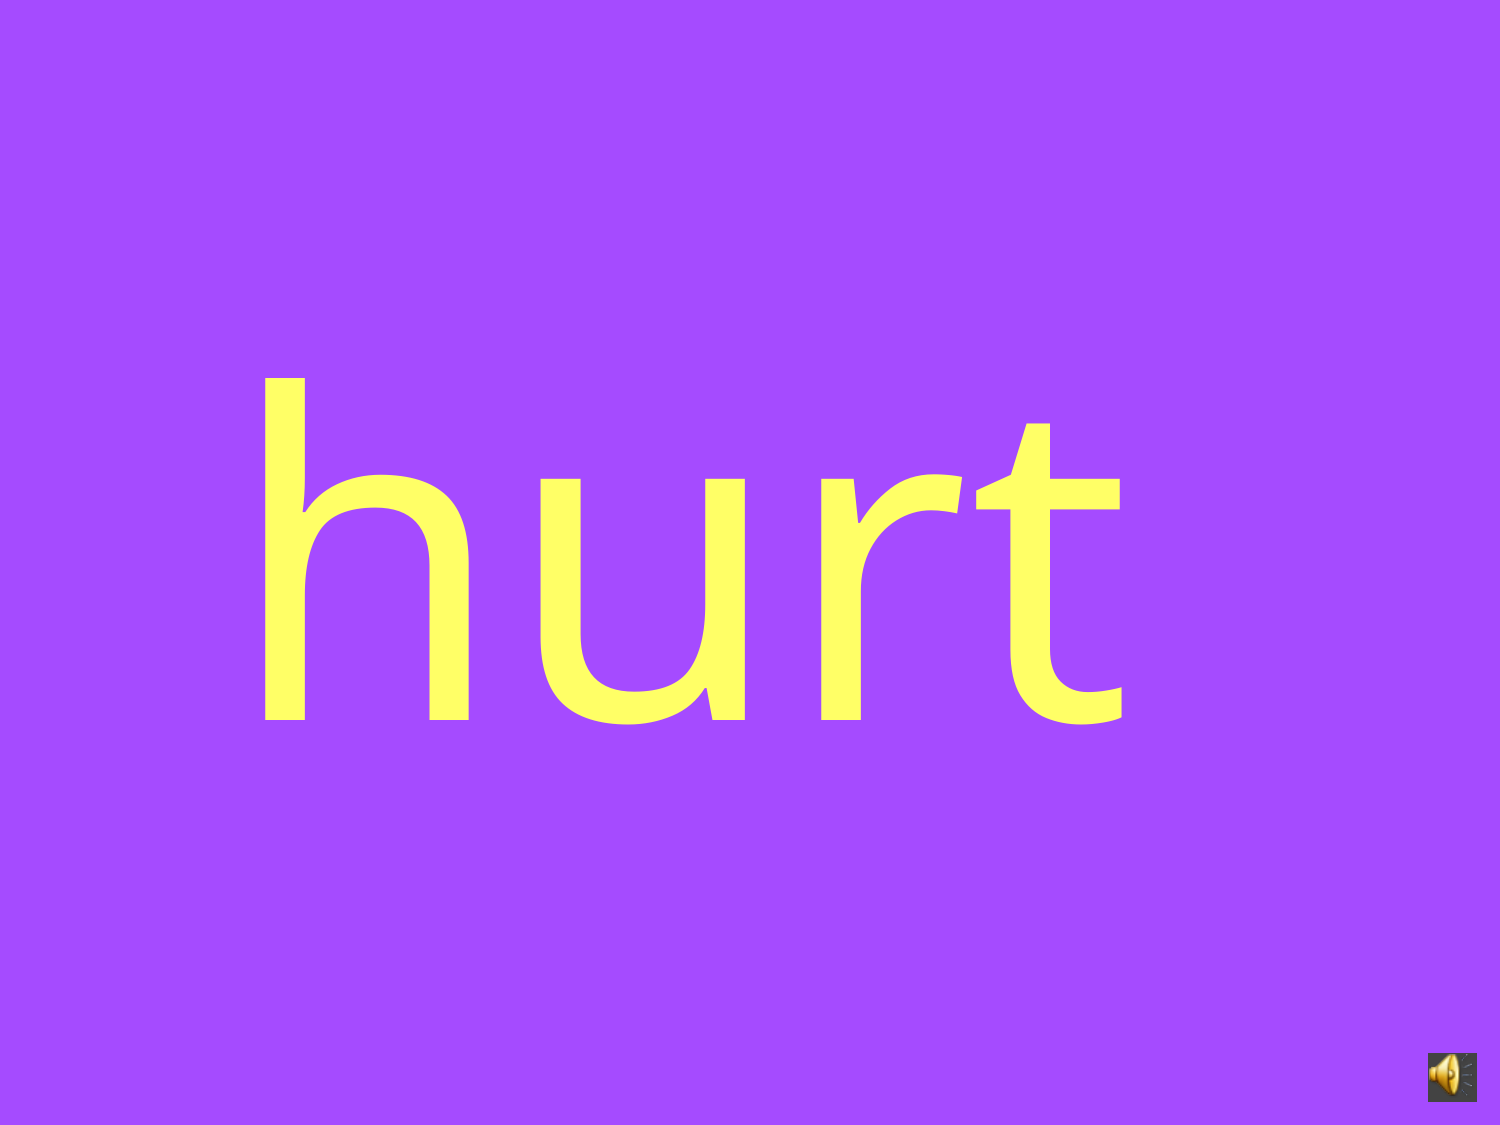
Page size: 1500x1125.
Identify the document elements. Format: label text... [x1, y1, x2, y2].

subtitle hurt [212, 262, 1450, 763]
picture [1427, 1052, 1478, 1103]
